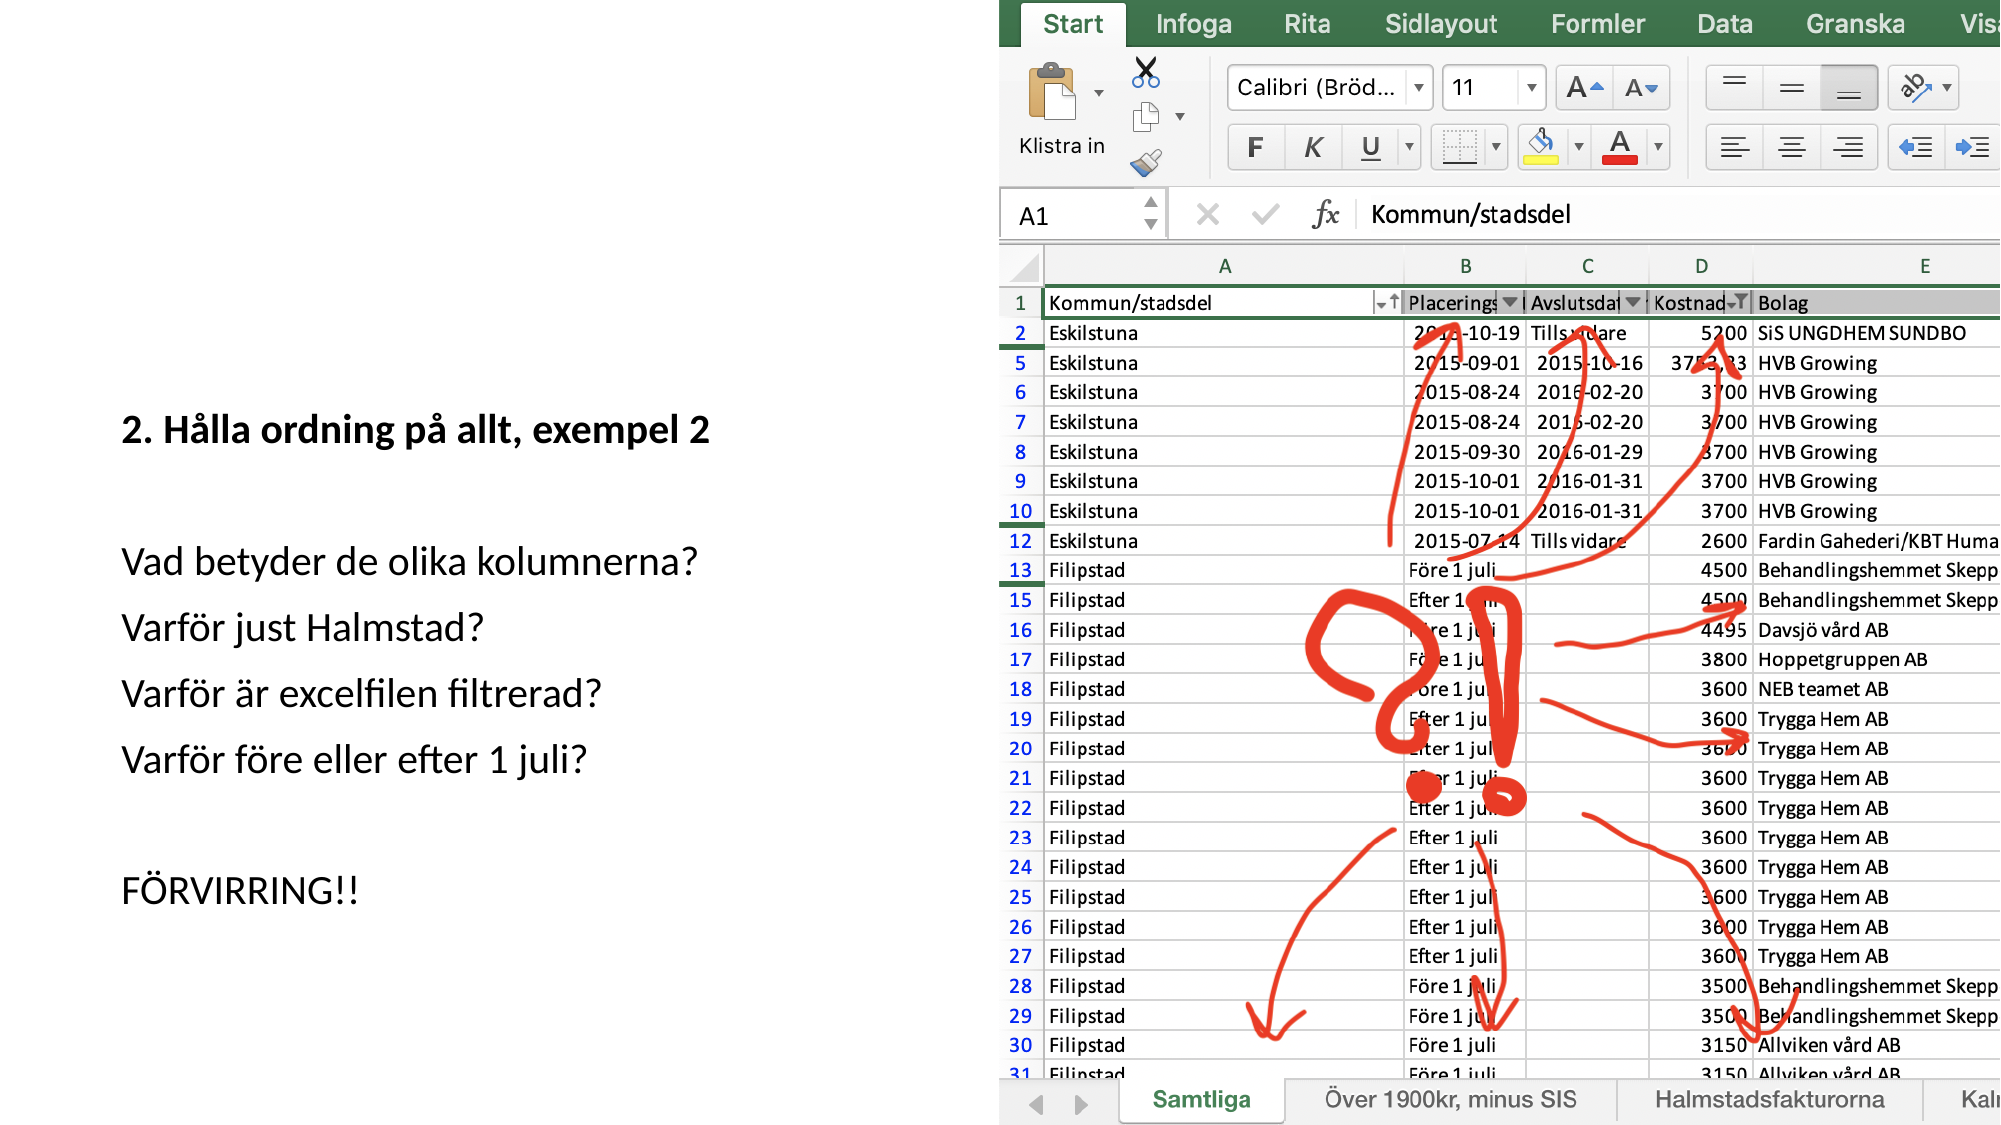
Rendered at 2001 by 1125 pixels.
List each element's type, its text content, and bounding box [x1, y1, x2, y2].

picture [999, 0, 2000, 1125]
list 2. Hålla ordning på allt, exempel 2 Vad betyder de olika kolumnerna? Varför just Halmstad? Varför är excelfilen filtrerad? Varför före eller efter 1 juli? FÖRVIRRING!! [106, 399, 948, 1021]
